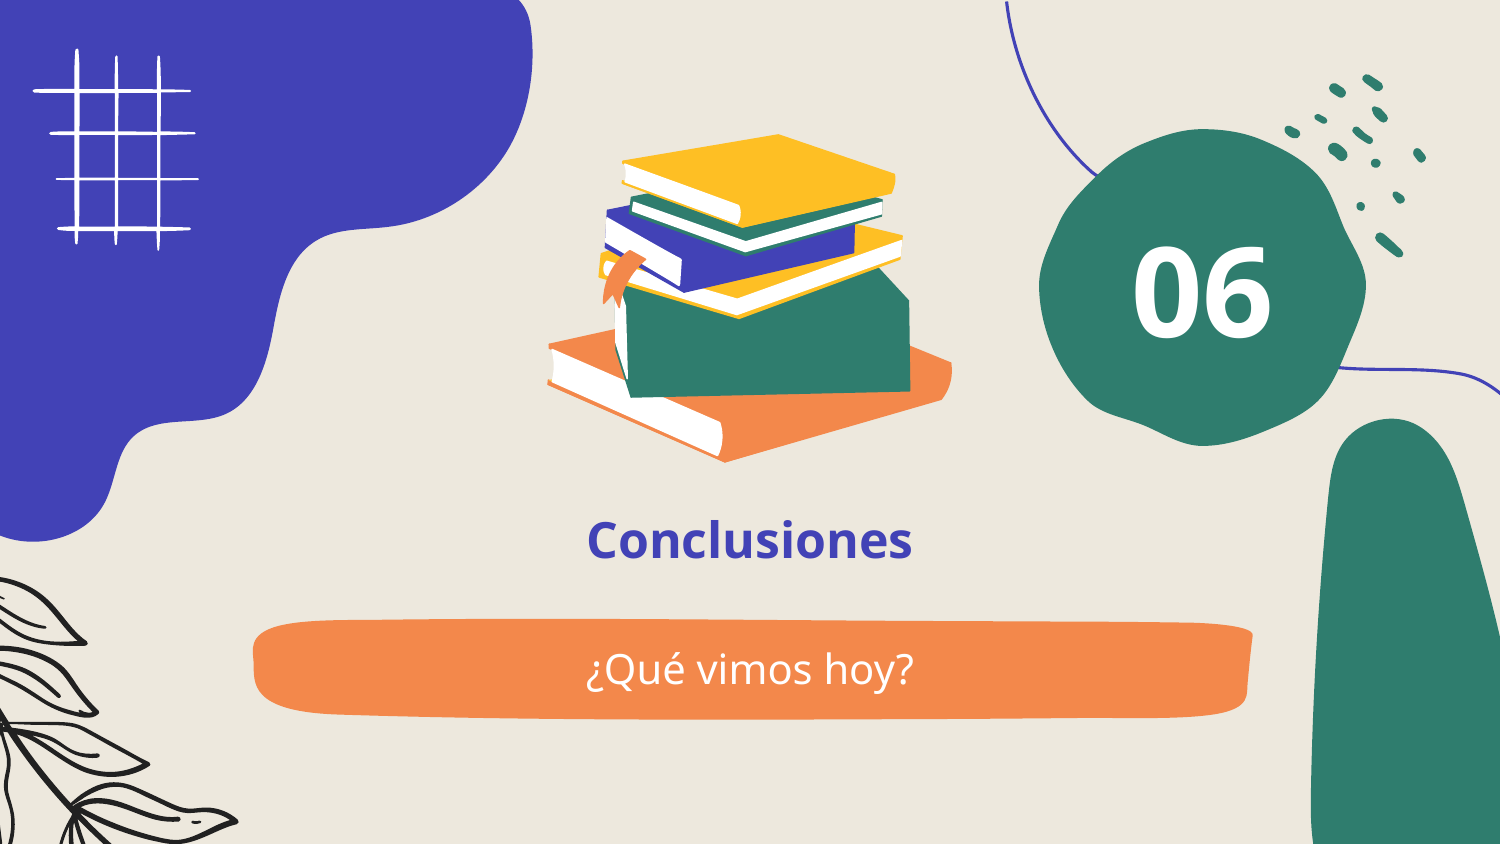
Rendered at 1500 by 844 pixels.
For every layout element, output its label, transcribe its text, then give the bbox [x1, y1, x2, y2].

title 06 [1079, 226, 1326, 349]
text_box [252, 618, 1253, 720]
title Conclusiones [372, 475, 1128, 601]
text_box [547, 134, 952, 463]
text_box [1244, 73, 1427, 259]
subtitle ¿Qué vimos hoy? [276, 631, 1224, 705]
text_box [1039, 129, 1366, 446]
